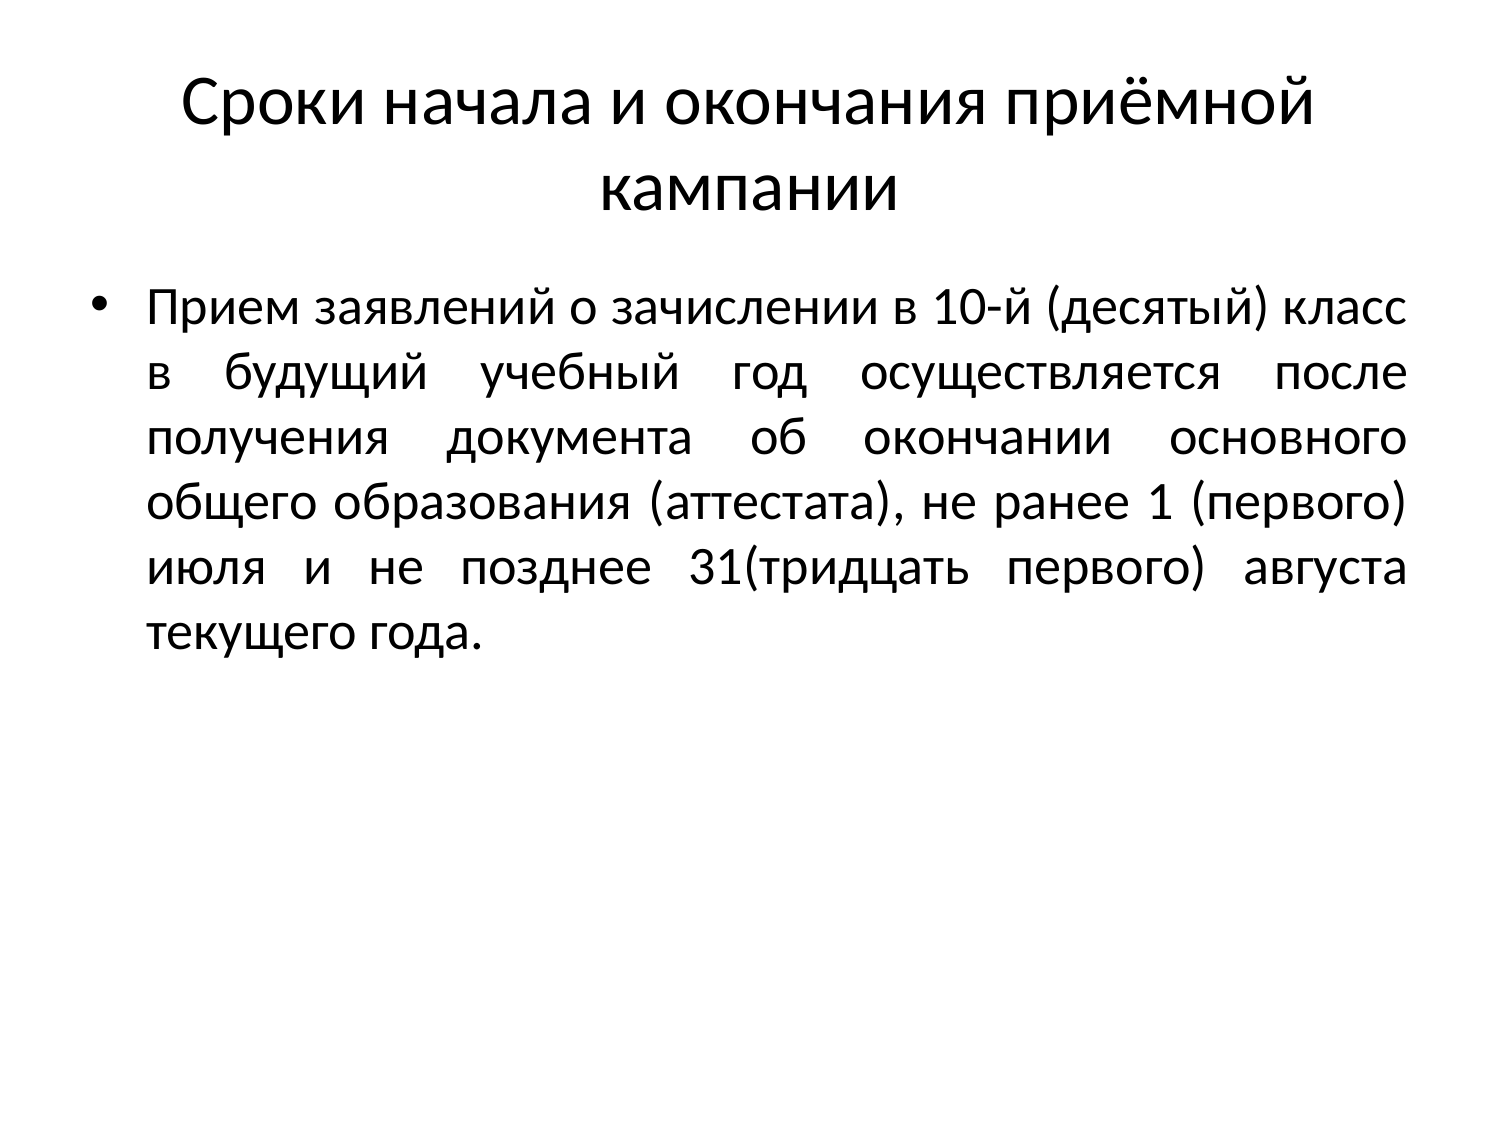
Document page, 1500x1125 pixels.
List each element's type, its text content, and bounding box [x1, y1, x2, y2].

title Сроки начала и окончания приёмной кампании [75, 45, 1425, 233]
list Прием заявлений о зачислении в 10-й (десятый) класс в будущий учебный год осуществляется после получения документа об окончании основного общего образования (аттестата), не ранее 1 (первого) июля и не позднее 31(тридцать первого) августа текущего года. [75, 262, 1425, 1005]
